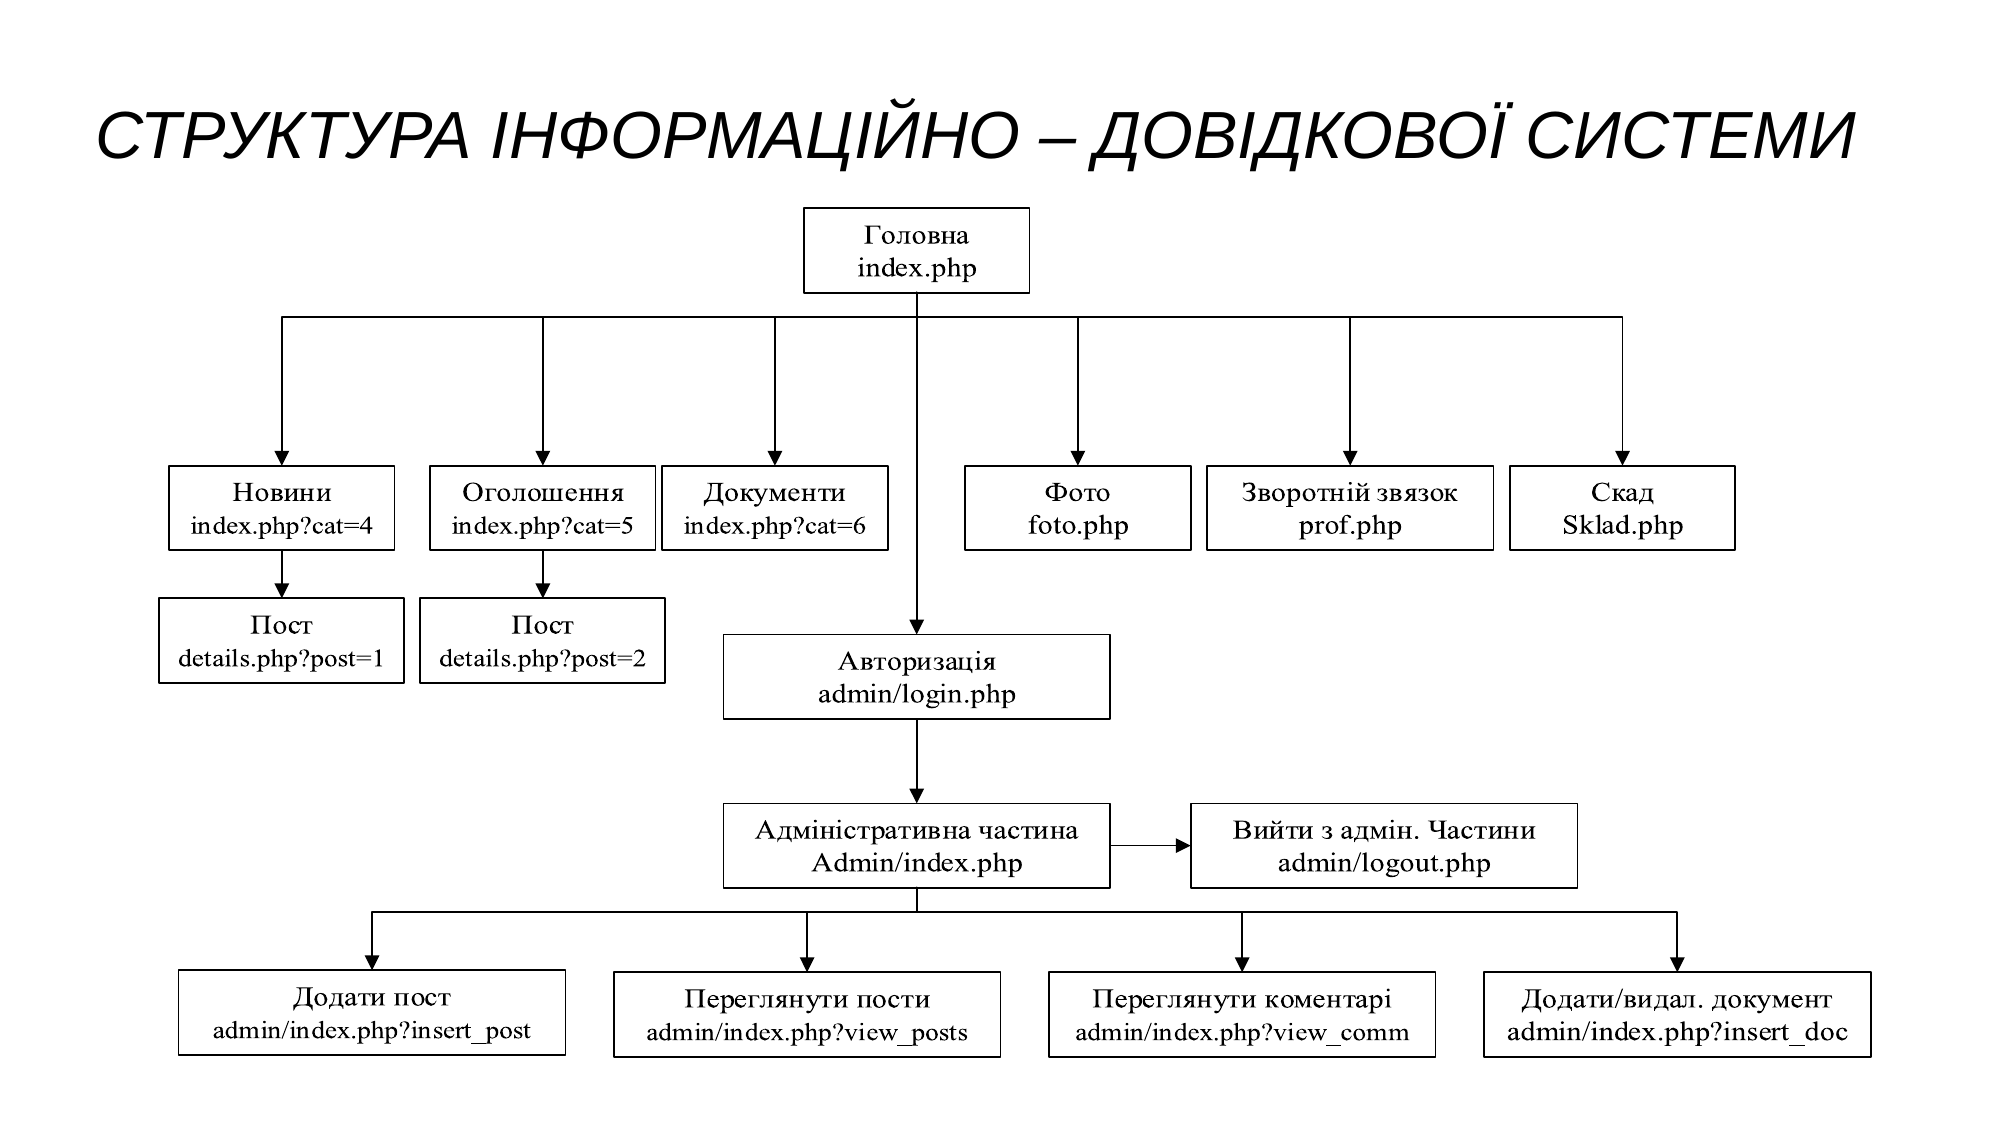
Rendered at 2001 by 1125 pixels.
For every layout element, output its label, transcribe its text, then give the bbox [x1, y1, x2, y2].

title СТРУКТУРА ІНФОРМАЦІЙНО – ДОВІДКОВОЇ СИСТЕМИ [0, 28, 1963, 246]
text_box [155, 204, 1877, 1063]
